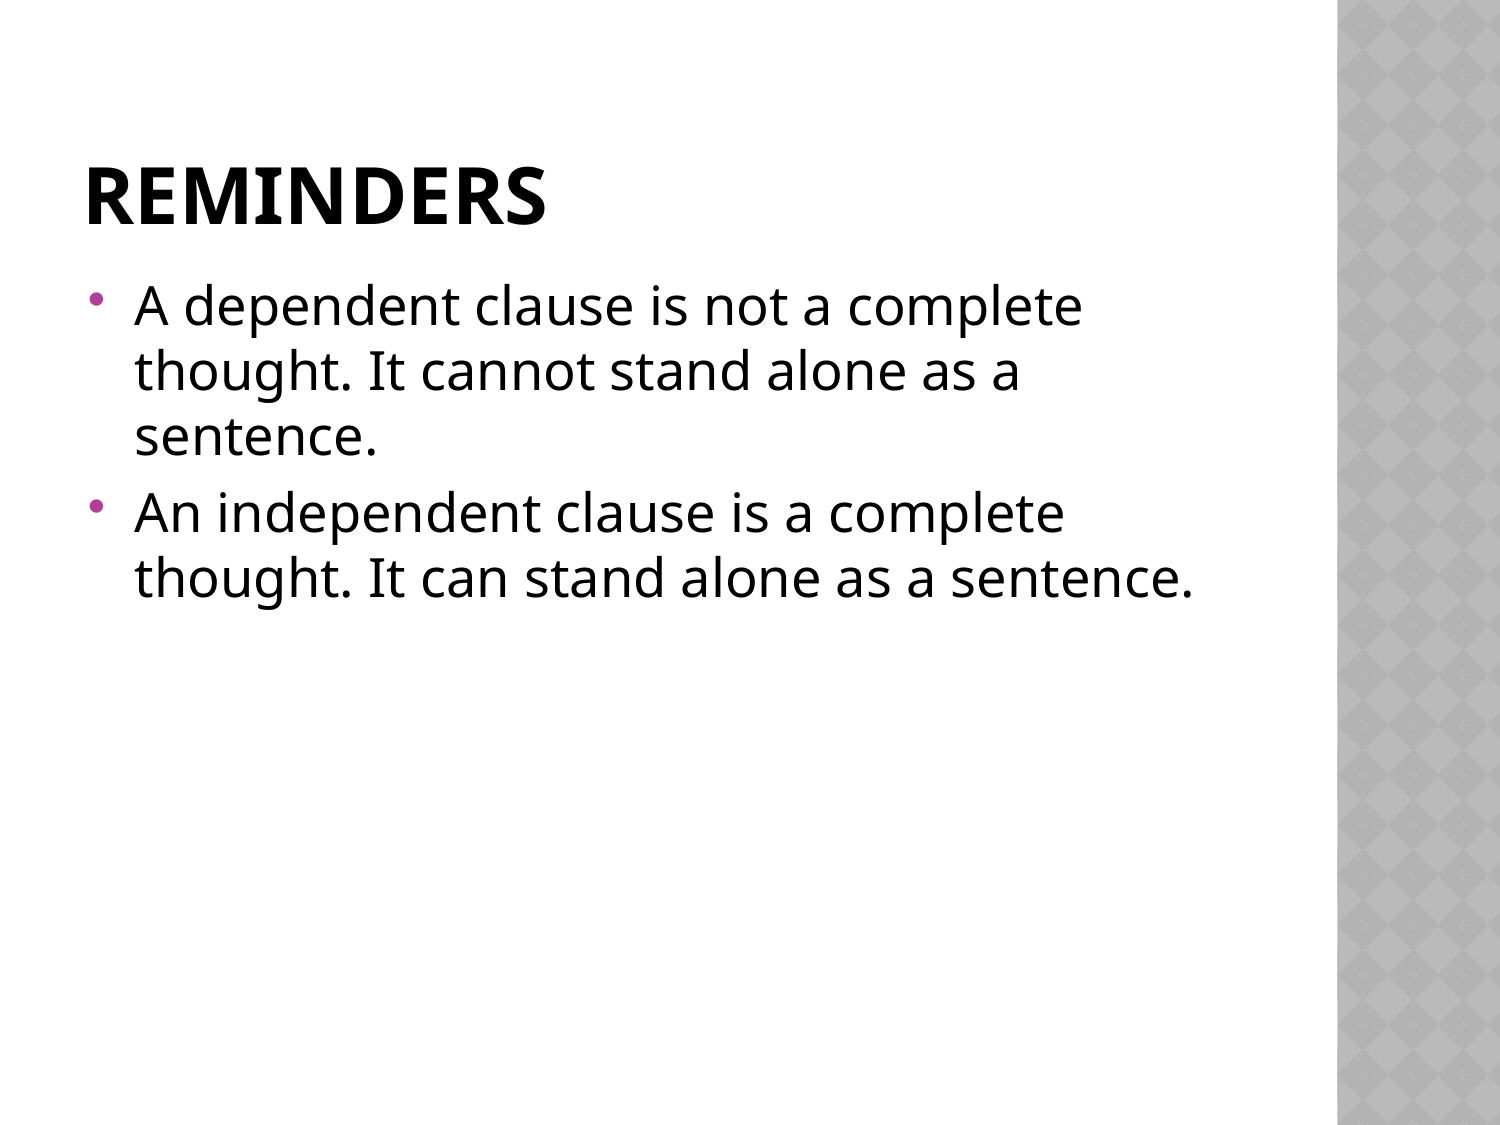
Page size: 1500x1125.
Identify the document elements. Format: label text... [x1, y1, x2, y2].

list A dependent clause is not a complete thought. It cannot stand alone as a sentence. An independent clause is a complete thought. It can stand alone as a sentence. [75, 264, 1263, 1059]
title Reminders [75, 52, 1263, 240]
